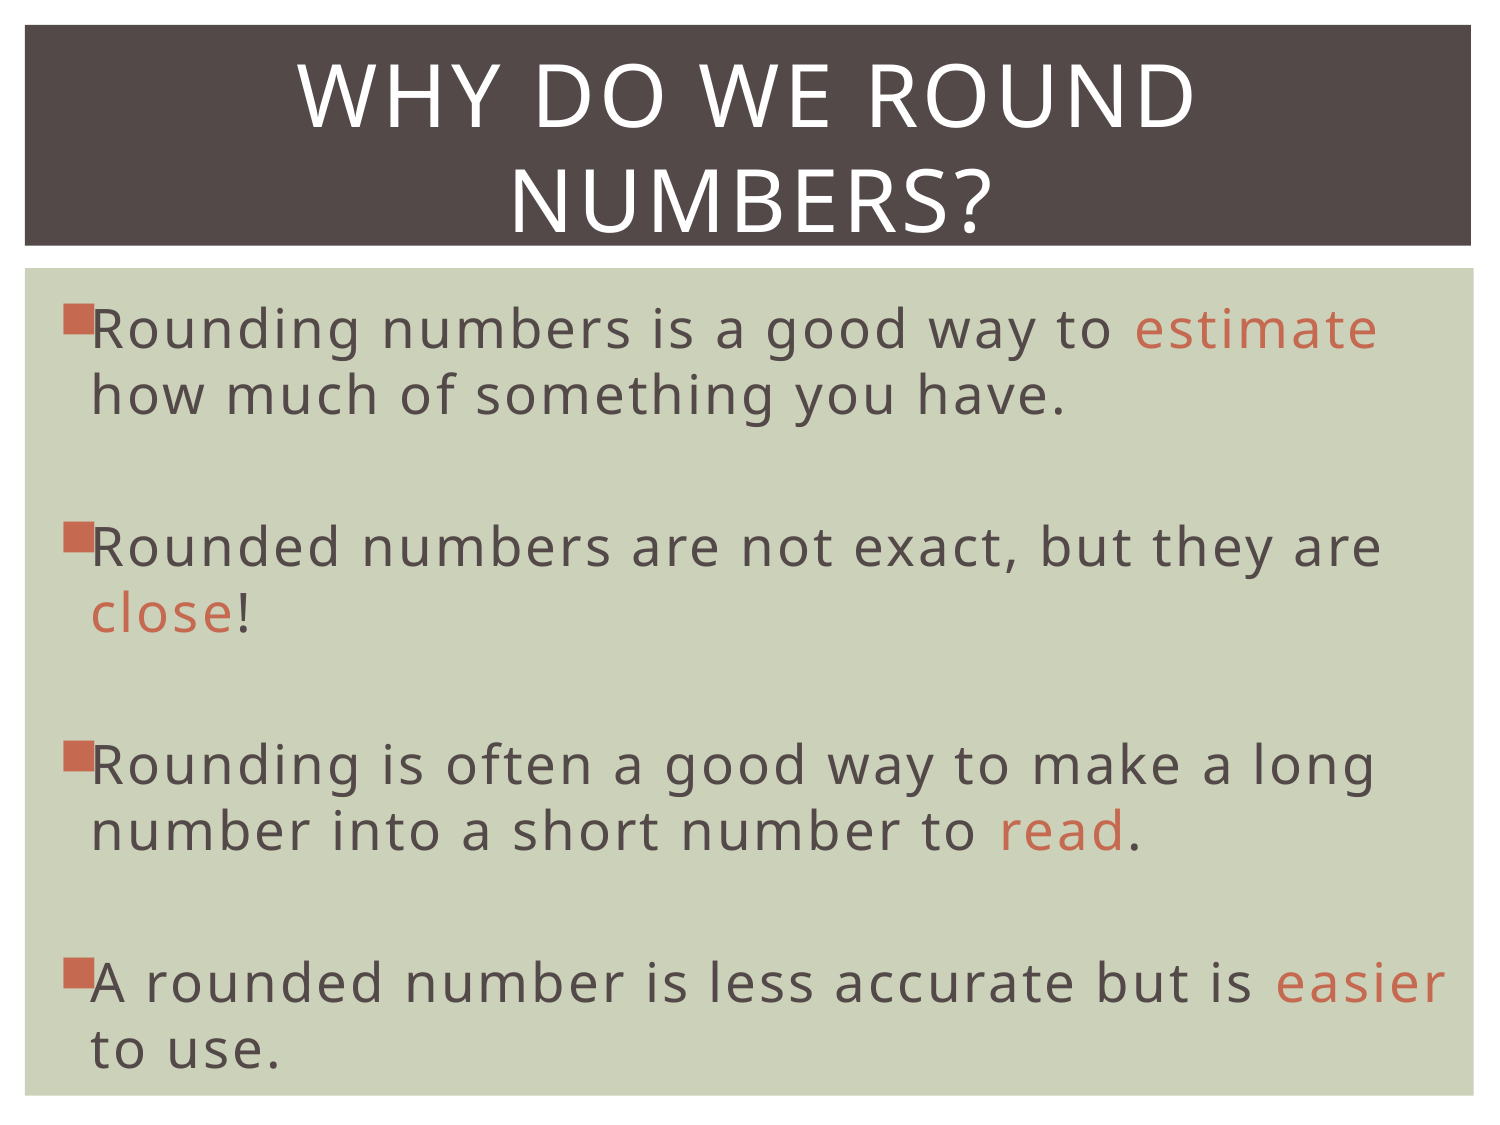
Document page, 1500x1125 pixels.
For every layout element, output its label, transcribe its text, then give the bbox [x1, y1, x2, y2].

title Why do we round numbers? [62, 58, 1438, 232]
list Rounding numbers is a good way to estimate how much of something you have. Rounded numbers are not exact, but they are close! Rounding is often a good way to make a long number into a short number to read. A rounded number is less accurate but is easier to use. [36, 286, 1466, 1088]
